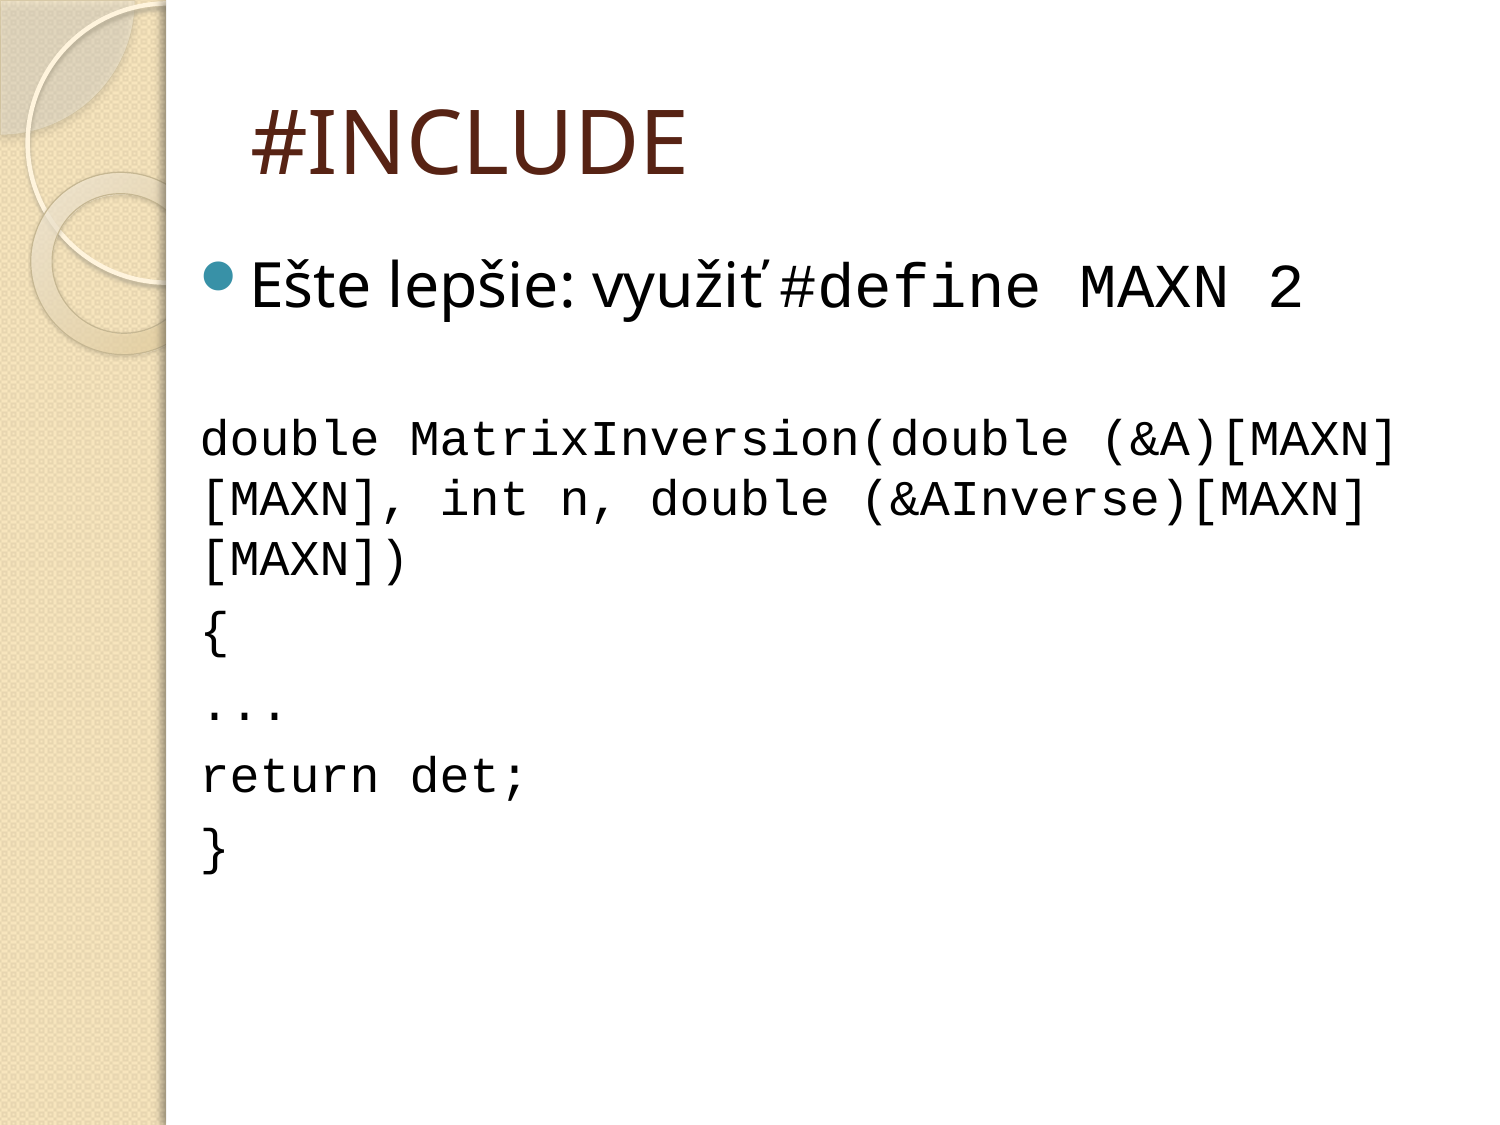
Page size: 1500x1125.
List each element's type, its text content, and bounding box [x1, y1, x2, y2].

list Ešte lepšie: využiť #define MAXN 2 double MatrixInversion(double (&A)[MAXN][MAXN], int n, double (&AInverse)[MAXN][MAXN]) { ... return det; } [171, 237, 1500, 1125]
title #INCLUDE [235, 45, 1466, 233]
